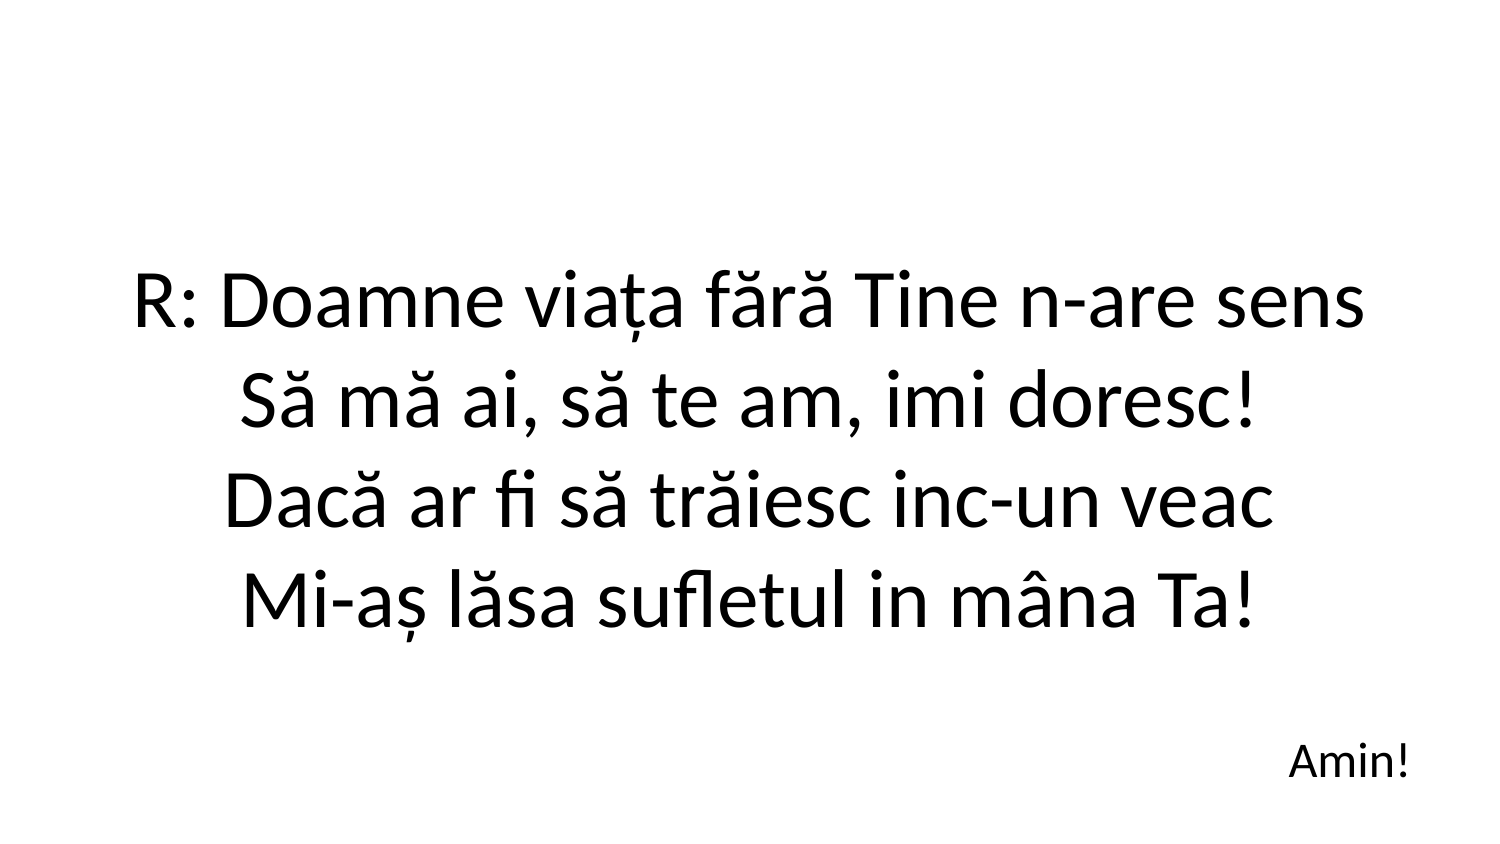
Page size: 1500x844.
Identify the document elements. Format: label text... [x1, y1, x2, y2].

text_box Amin! [1273, 674, 1427, 795]
text_box R: Doamne viața fără Tine n-are sens Să mă ai, să te am, imi doresc! Dacă ar fi să trăiesc inc-un veac Mi-aș lăsa sufletul in mâna Ta! [118, 192, 1382, 652]
